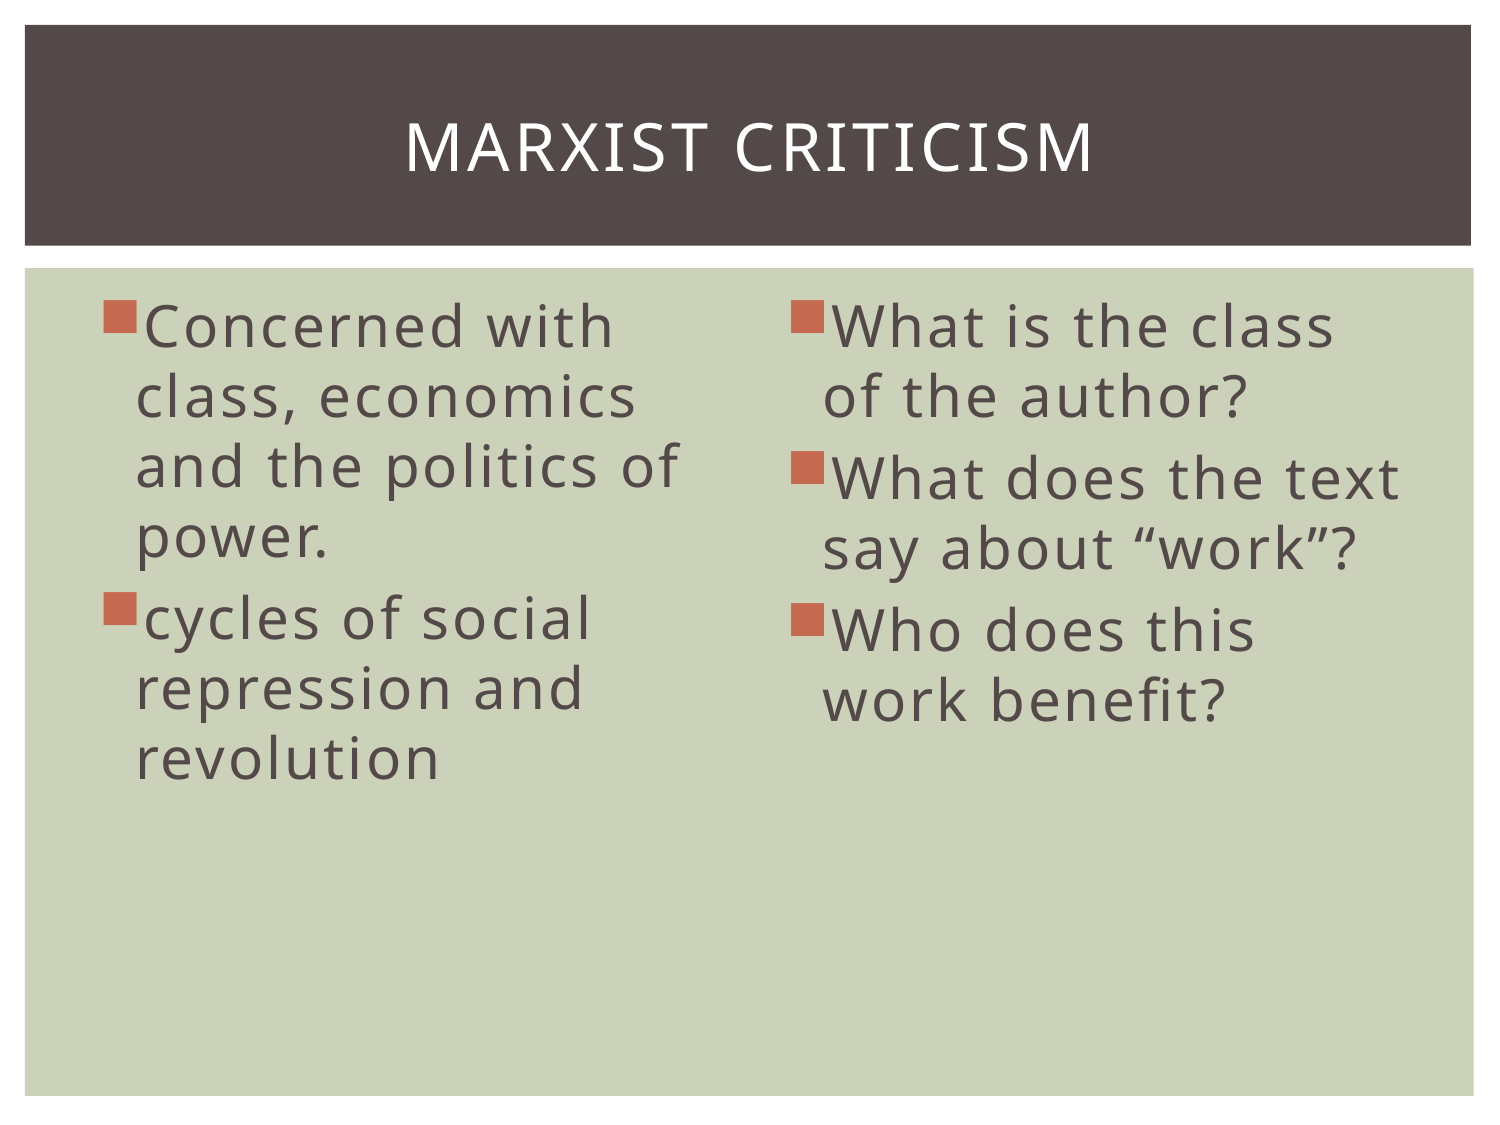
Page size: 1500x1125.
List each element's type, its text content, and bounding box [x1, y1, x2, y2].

title Marxist criticism [62, 58, 1438, 232]
list What is the class of the author? What does the text say about “work”? Who does this work benefit? [762, 281, 1425, 1005]
list Concerned with class, economics and the politics of power. cycles of social repression and revolution [75, 281, 738, 1005]
